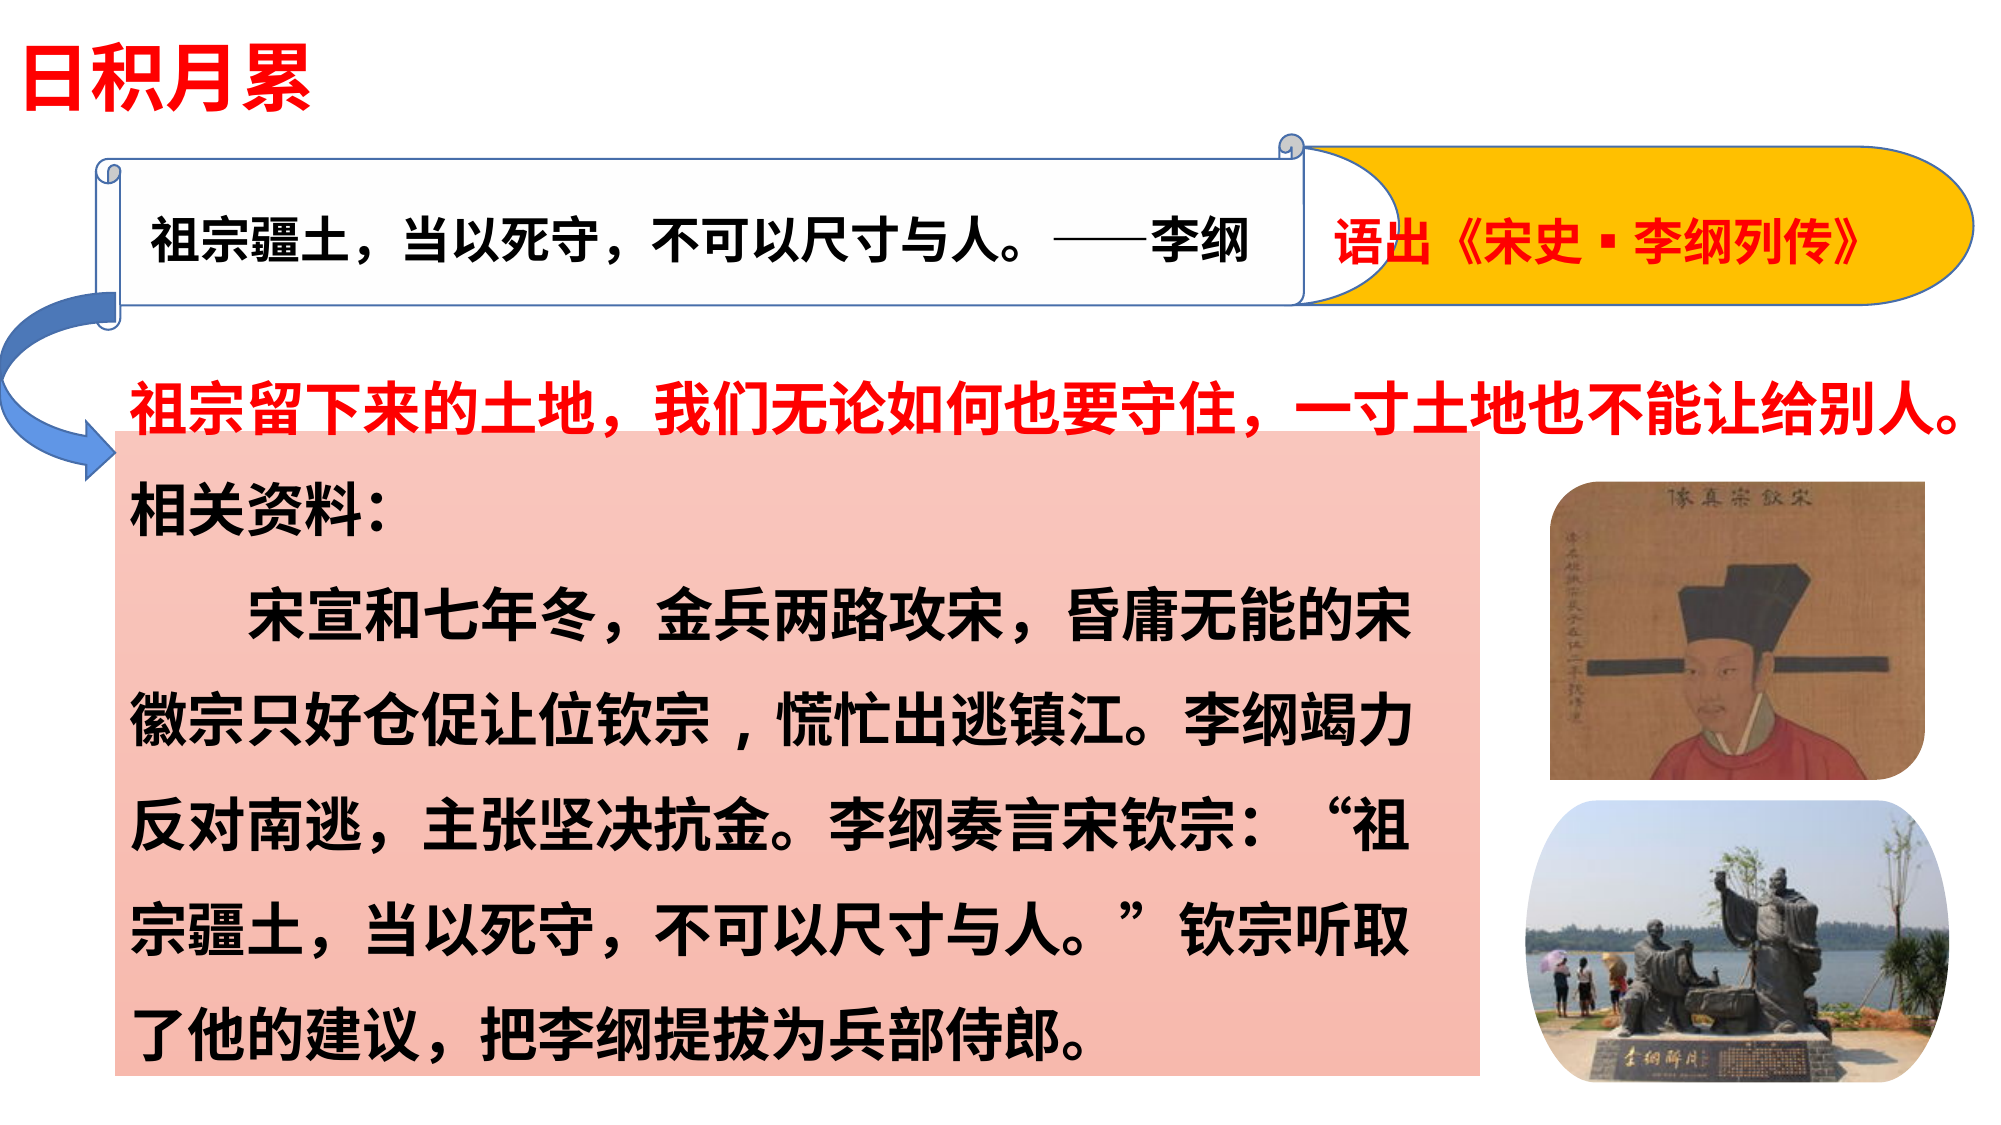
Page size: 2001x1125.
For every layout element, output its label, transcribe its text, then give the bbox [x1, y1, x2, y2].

text_box 日积月累 [0, 23, 330, 128]
text_box [94, 133, 1305, 331]
picture [1549, 481, 1925, 780]
text_box 语出《宋史▪李纲列传》 [1284, 172, 2000, 278]
text_box [0, 291, 117, 482]
text_box [1295, 278, 1947, 307]
text_box 相关资料： 宋宣和七年冬，金兵两路攻宋，昏庸无能的宋徽宗只好仓促让位钦宗,慌忙出逃镇江。李纲竭力反对南逃，主张坚决抗金。李纲奏言宋钦宗：“祖宗疆土，当以死守，不可以尺寸与人。”钦宗听取了他的建议，把李纲提拔为兵部侍郎。 [115, 450, 1480, 1076]
picture [1525, 800, 1950, 1083]
text_box 祖宗疆土，当以死守，不可以尺寸与人。——李纲 [135, 171, 1284, 277]
text_box 祖宗留下来的土地，我们无论如何也要守住，一寸土地也不能让给别人。 [115, 329, 2000, 450]
text_box [1305, 145, 1945, 172]
